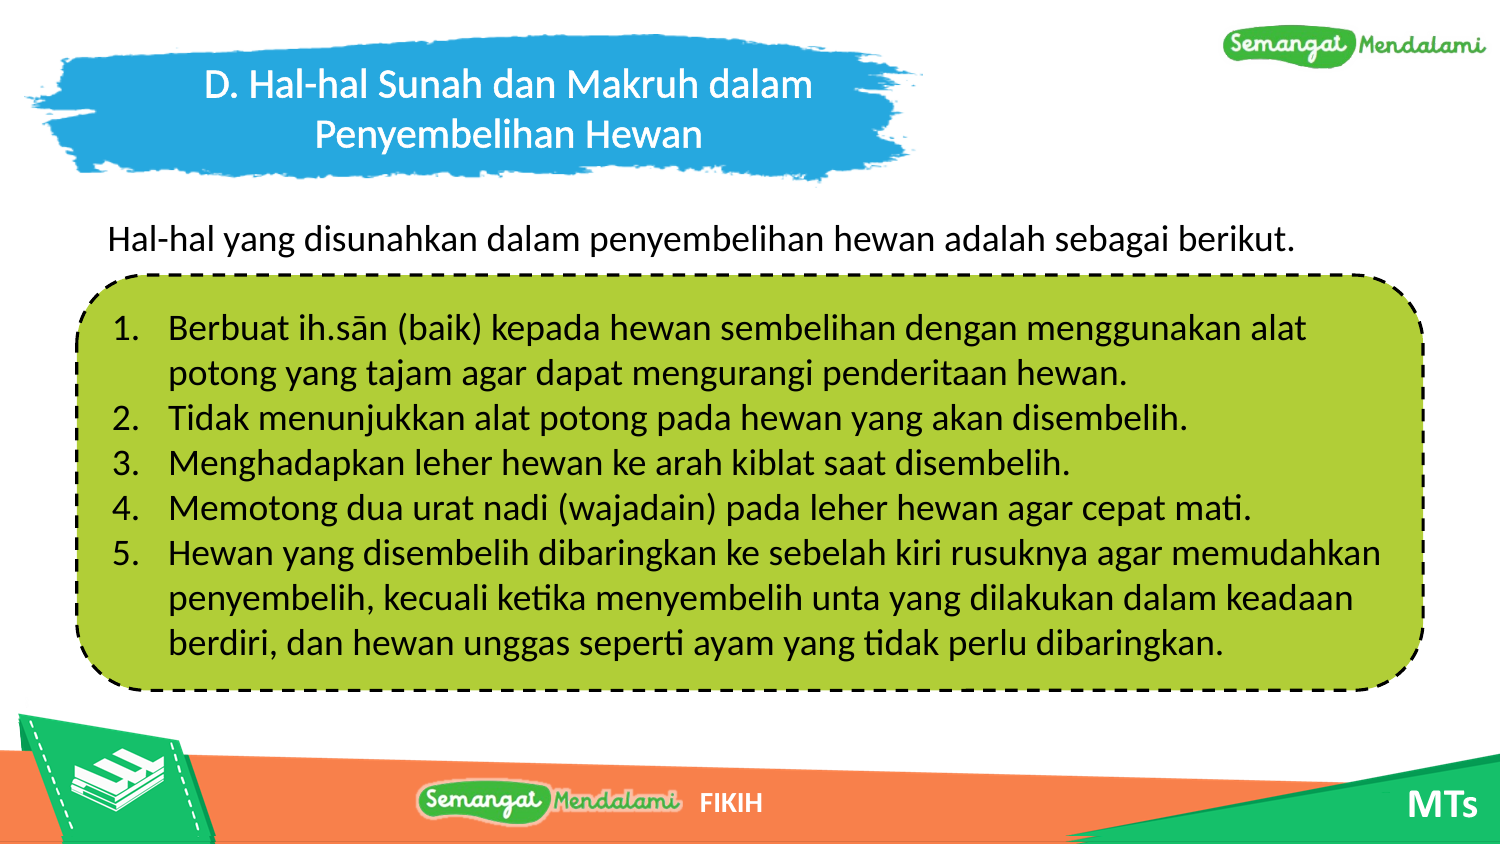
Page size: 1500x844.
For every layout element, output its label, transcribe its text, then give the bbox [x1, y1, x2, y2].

text_box Berbuat ih.sān (baik) kepada hewan sembelihan dengan menggunakan alat potong yang tajam agar dapat mengurangi penderitaan hewan. Tidak menunjukkan alat potong pada hewan yang akan disembelih. Menghadapkan leher hewan ke arah kiblat saat disembelih. Memotong dua urat nadi (wajadain) pada leher hewan agar cepat mati. Hewan yang disembelih dibaringkan ke sebelah kiri rusuknya agar memudahkan penyembelih, kecuali ketika menyembelih unta yang dilakukan dalam keadaan berdiri, dan hewan unggas seperti ayam yang tidak perlu dibaringkan. [76, 275, 1424, 691]
text_box Hal-hal yang disunahkan dalam penyembelihan hewan adalah sebagai berikut. [93, 206, 1443, 267]
picture [24, 34, 924, 188]
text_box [0, 696, 1500, 844]
picture [1217, 15, 1490, 75]
